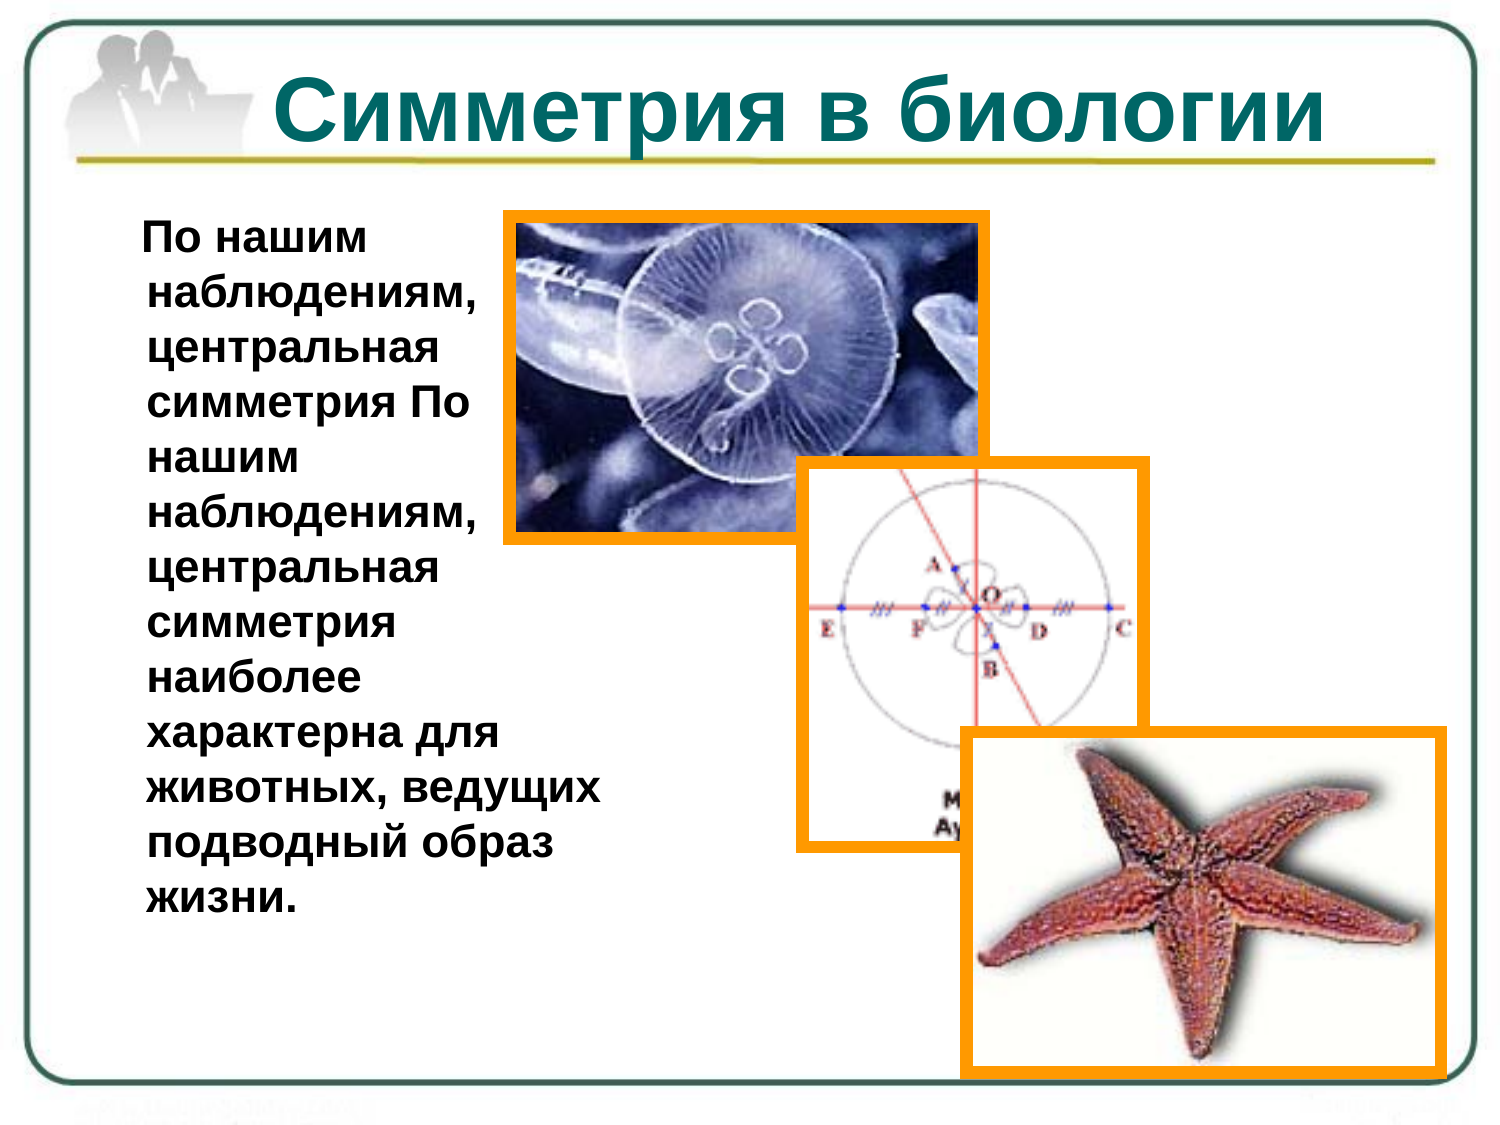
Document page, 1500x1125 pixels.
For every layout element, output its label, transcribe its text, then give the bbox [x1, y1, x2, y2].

list По нашим наблюдениям, центральная симметрия По нашим наблюдениям, центральная симметрия наиболее характерна для животных, ведущих подводный образ жизни. [74, 198, 622, 930]
picture [0, 0, 1500, 1125]
title Симметрия в биологии [74, 44, 1426, 165]
